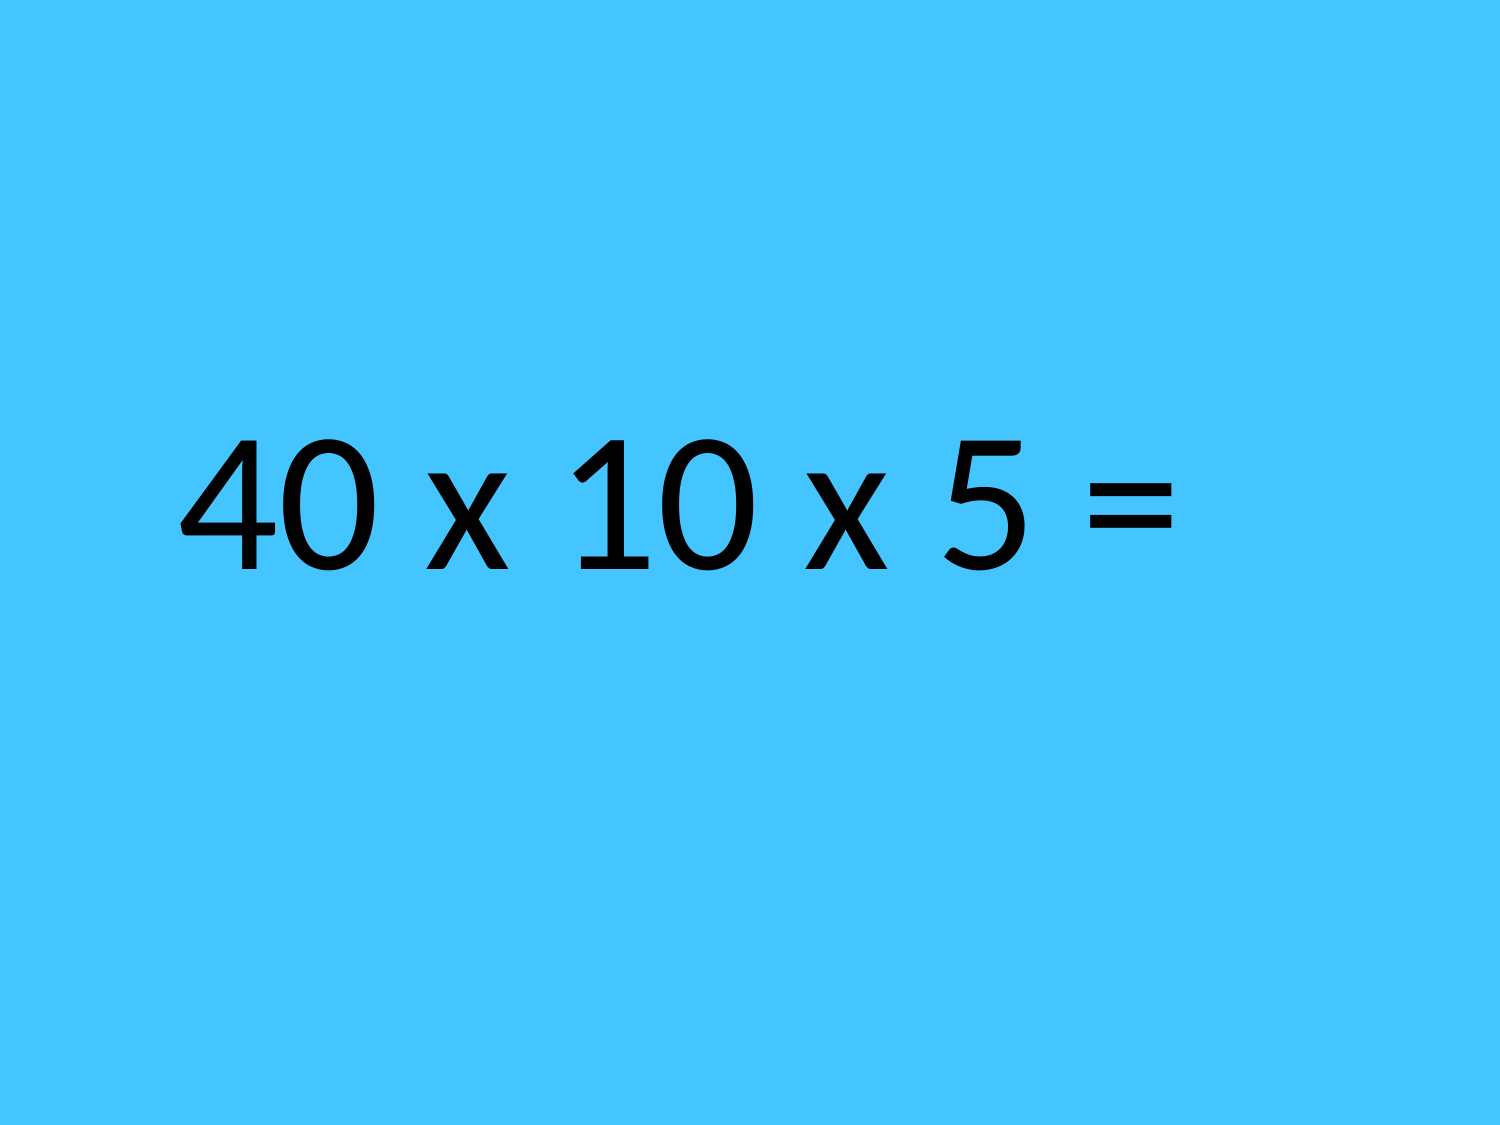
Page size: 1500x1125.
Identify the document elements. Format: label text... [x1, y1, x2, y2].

text_box 40 x 10 x 5 = [162, 362, 1375, 618]
